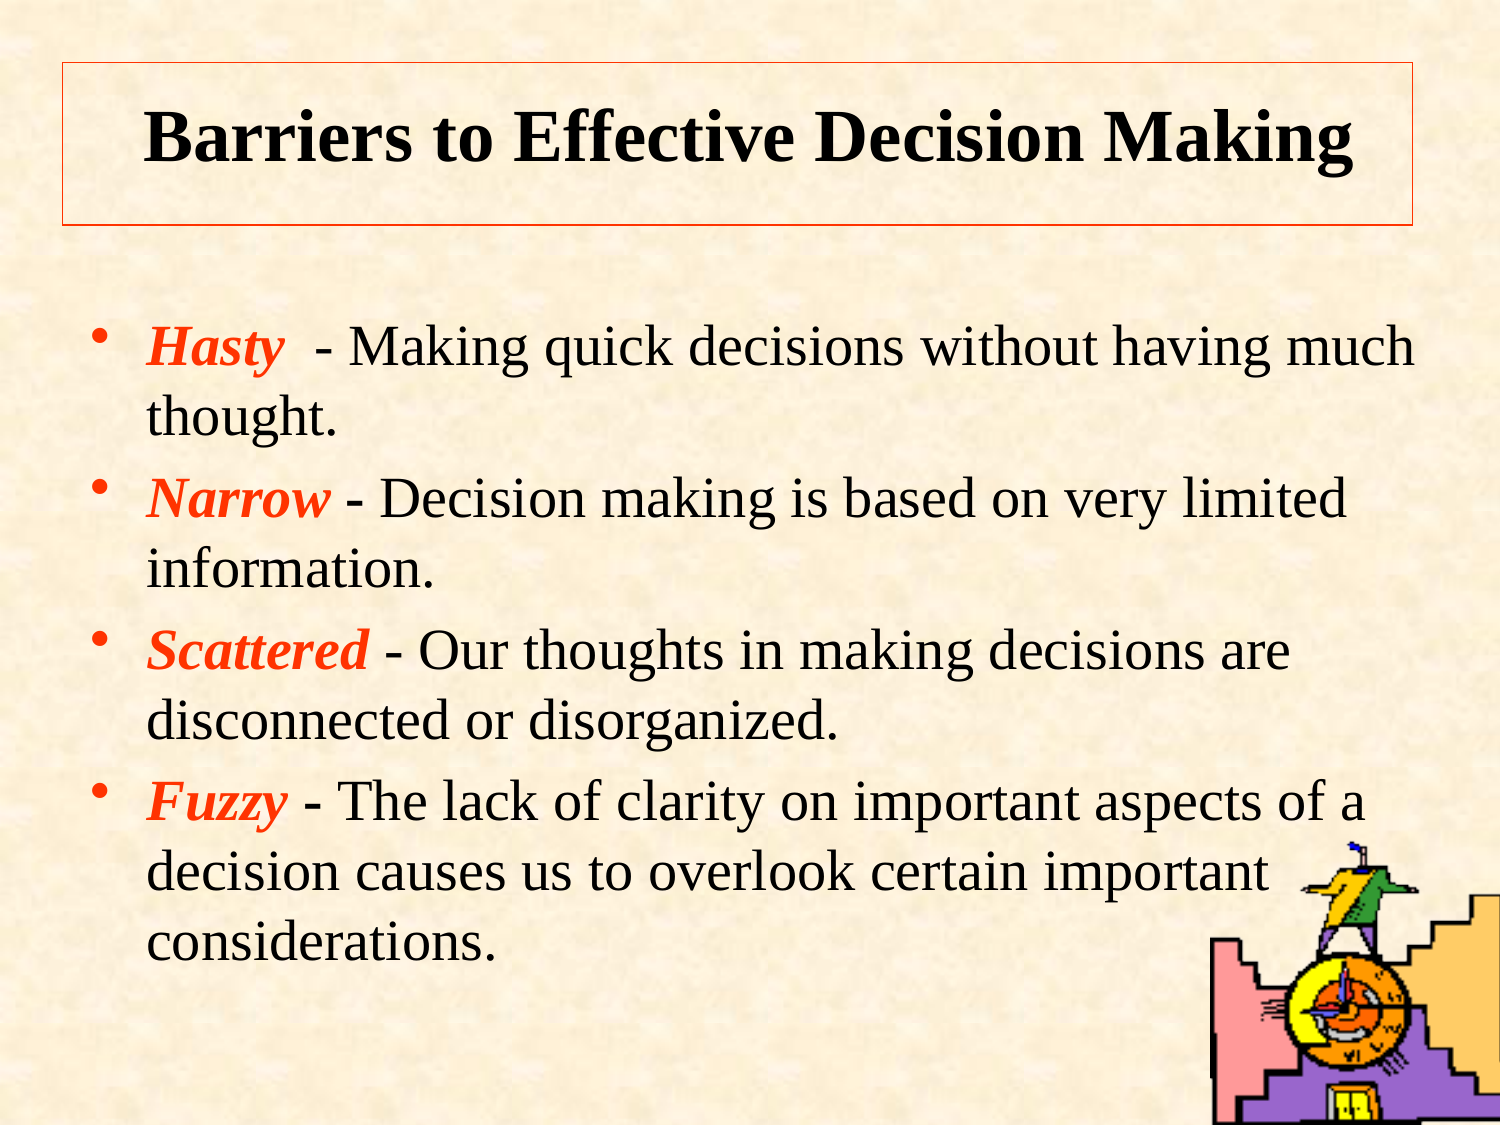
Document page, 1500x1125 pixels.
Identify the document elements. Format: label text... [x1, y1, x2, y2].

title Barriers to Effective Decision Making [62, 62, 1413, 226]
picture [0, 0, 1500, 1125]
list Hasty - Making quick decisions without having much thought. Narrow - Decision making is based on very limited information. Scattered - Our thoughts in making decisions are disconnected or disorganized. Fuzzy - The lack of clarity on important aspects of a decision causes us to overlook certain important considerations. [74, 299, 1463, 1063]
